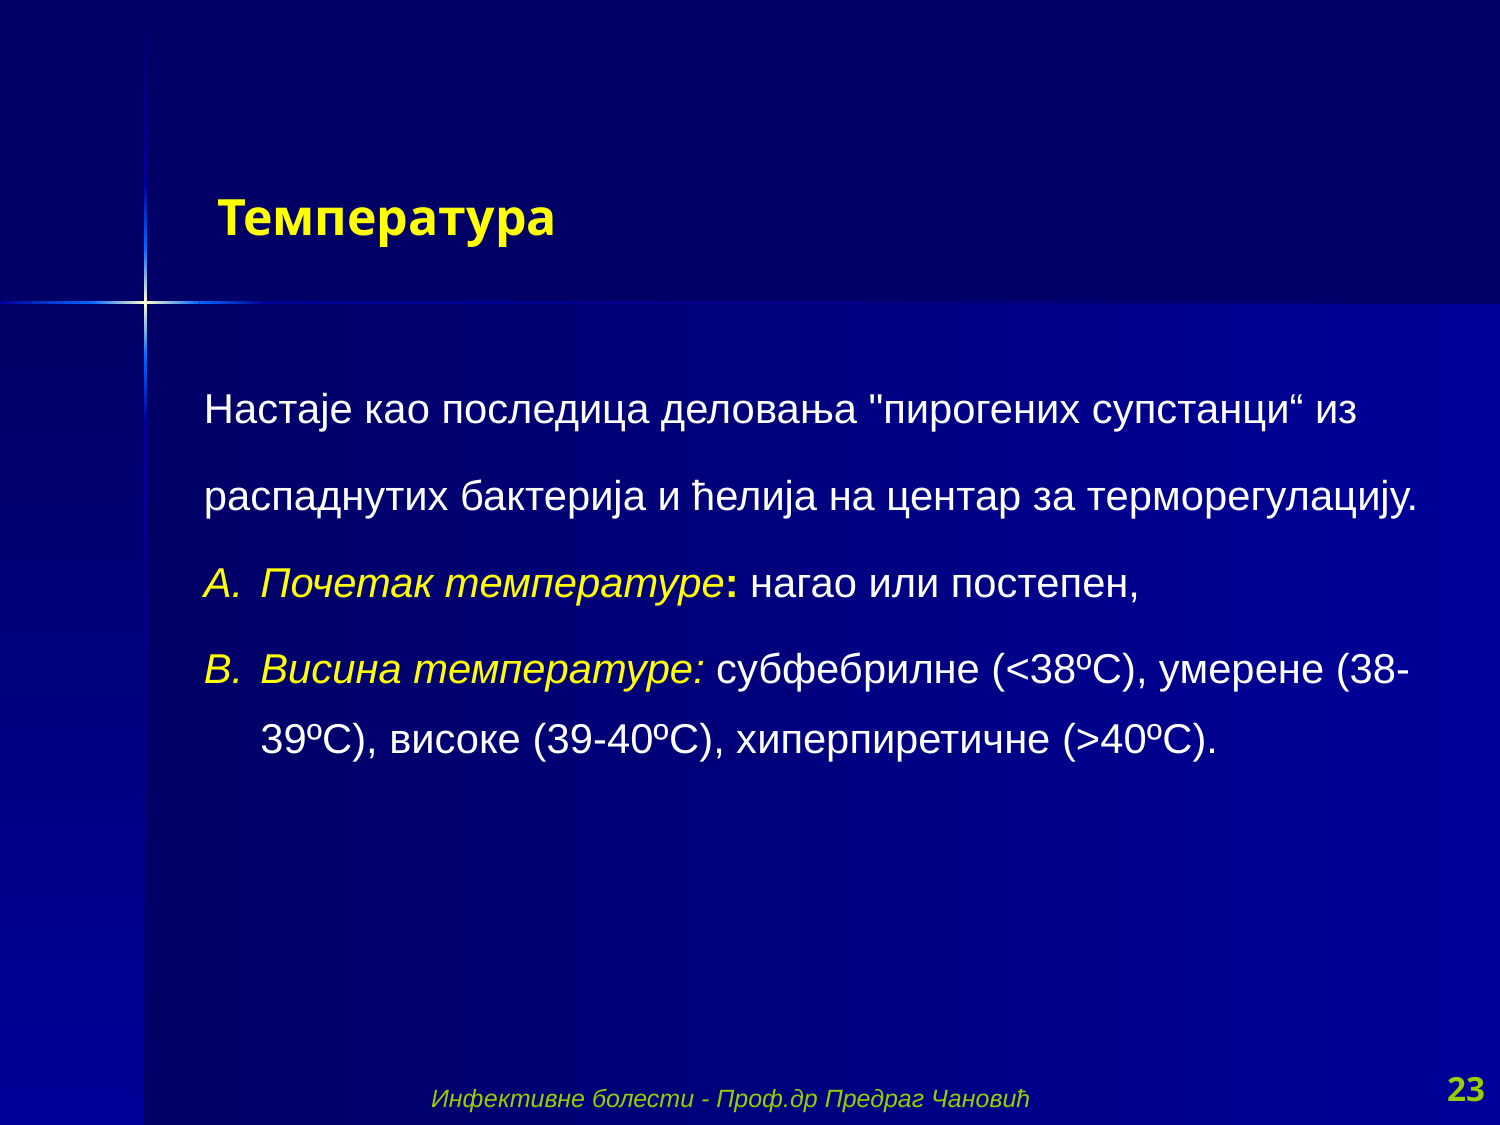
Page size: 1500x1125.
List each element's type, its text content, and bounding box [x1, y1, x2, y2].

slide_number 23 [1354, 1059, 1500, 1125]
footer Инфективне болести - Проф.др Предраг Чановић [412, 1074, 1051, 1125]
text_box Температура [202, 178, 585, 253]
text_box Настаје као последица деловања "пирогених супстанци“ из распаднутих бактерија и ћелија на центар за терморегулацију. Почетак температуре: нагао или постепен, Висина температуре: субфебрилне (<38ºC), умерене (38-39ºC), високе (39-40ºC), хиперпиретичне (>40ºC). [189, 354, 1443, 770]
